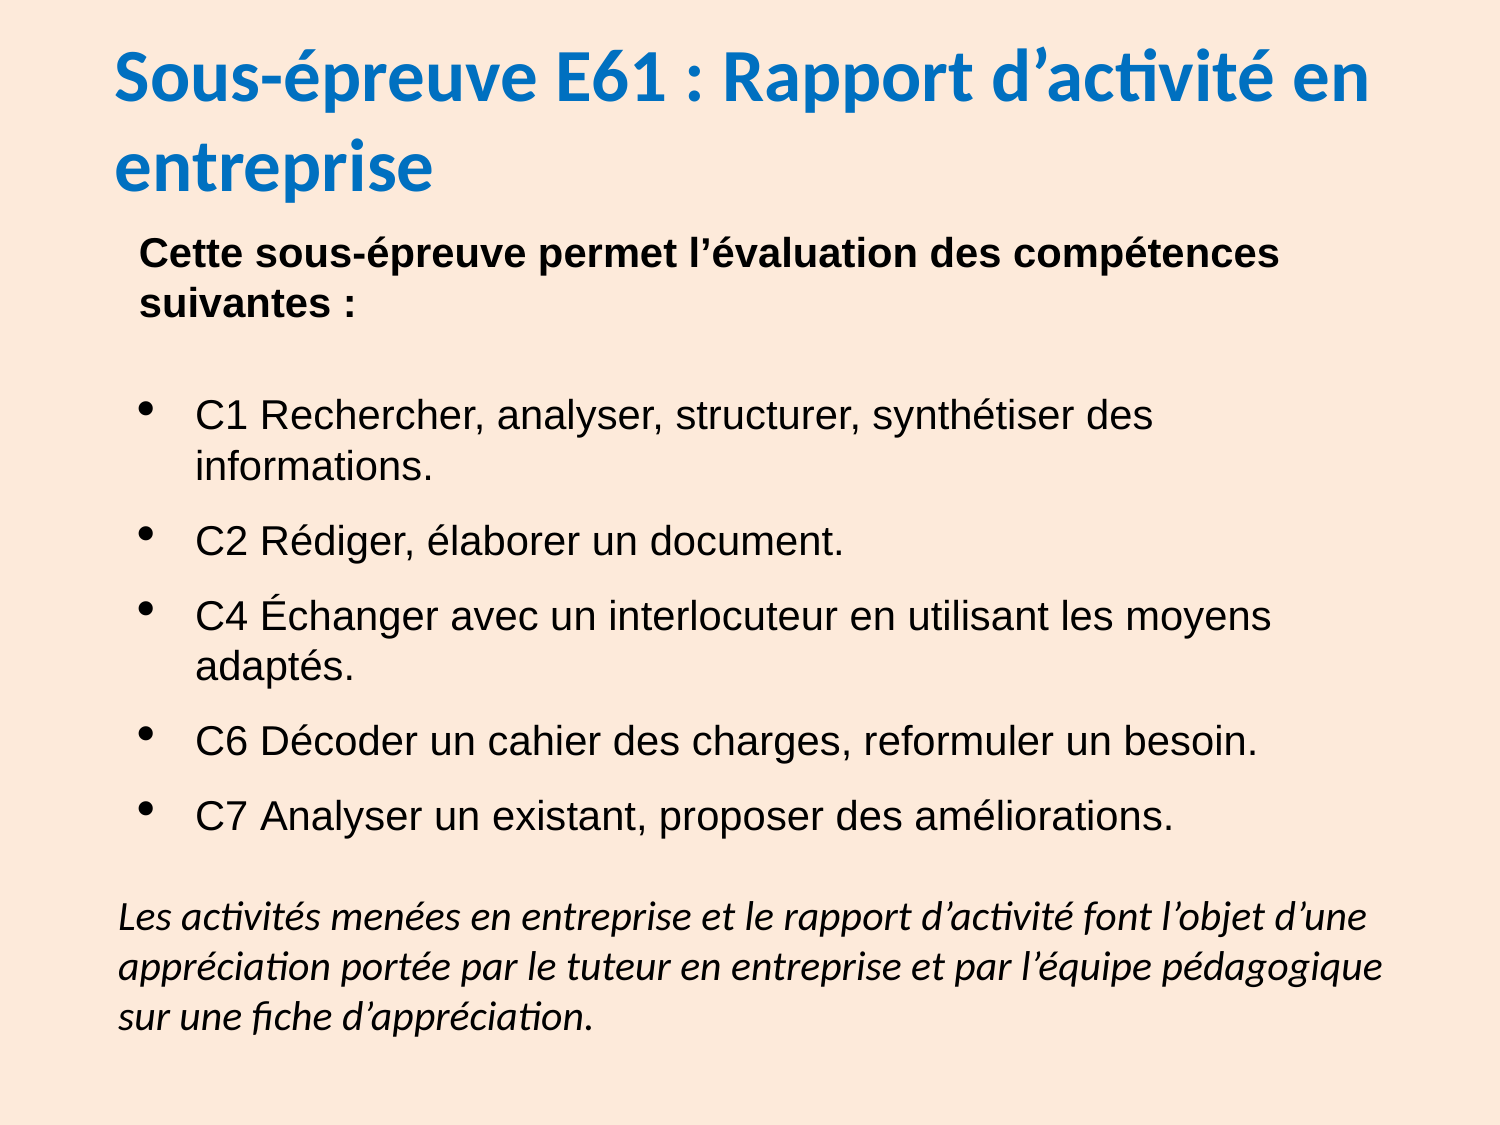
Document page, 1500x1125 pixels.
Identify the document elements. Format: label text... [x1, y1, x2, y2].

text_box Les activités menées en entreprise et le rapport d’activité font l’objet d’une appréciation portée par le tuteur en entreprise et par l’équipe pédagogique sur une fiche d’appréciation. [103, 881, 1412, 1047]
text_box Cette sous-épreuve permet l’évaluation des compétences suivantes : C1 Rechercher, analyser, structurer, synthétiser des informations. C2 Rédiger, élaborer un document. C4 Échanger avec un interlocuteur en utilisant les moyens adaptés. C6 Décoder un cahier des charges, reformuler un besoin. C7 Analyser un existant, proposer des améliorations. [123, 218, 1388, 847]
text_box Sous-épreuve E61 : Rapport d’activité en entreprise [100, 19, 1412, 214]
